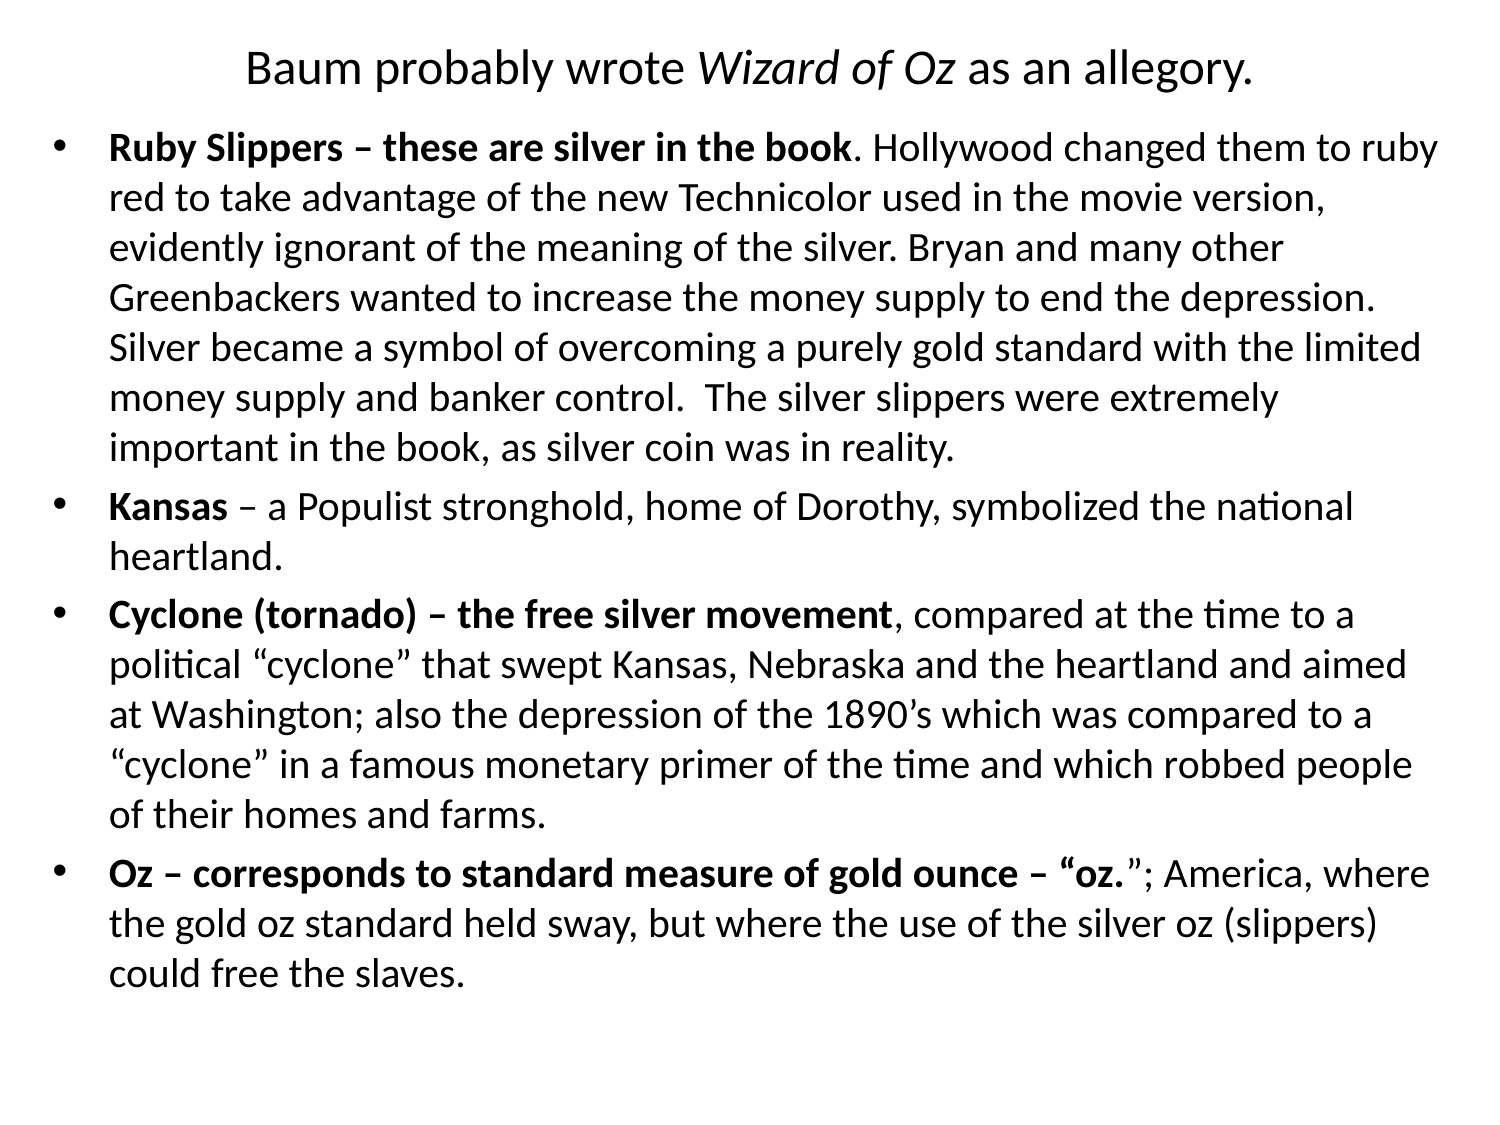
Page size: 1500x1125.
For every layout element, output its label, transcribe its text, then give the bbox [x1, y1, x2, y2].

list Ruby Slippers – these are silver in the book. Hollywood changed them to ruby red to take advantage of the new Technicolor used in the movie version, evidently ignorant of the meaning of the silver. Bryan and many other Greenbackers wanted to increase the money supply to end the depression. Silver became a symbol of overcoming a purely gold standard with the limited money supply and banker control. The silver slippers were extremely important in the book, as silver coin was in reality. Kansas – a Populist stronghold, home of Dorothy, symbolized the national heartland. Cyclone (tornado) – the free silver movement, compared at the time to a political “cyclone” that swept Kansas, Nebraska and the heartland and aimed at Washington; also the depression of the 1890’s which was compared to a “cyclone” in a famous monetary primer of the time and which robbed people of their homes and farms. Oz – corresponds to standard measure of gold ounce – “oz.”; America, where the gold oz standard held sway, but where the use of the silver oz (slippers) could free the slaves. [37, 112, 1463, 1038]
title Baum probably wrote Wizard of Oz as an allegory. [75, 24, 1425, 105]
